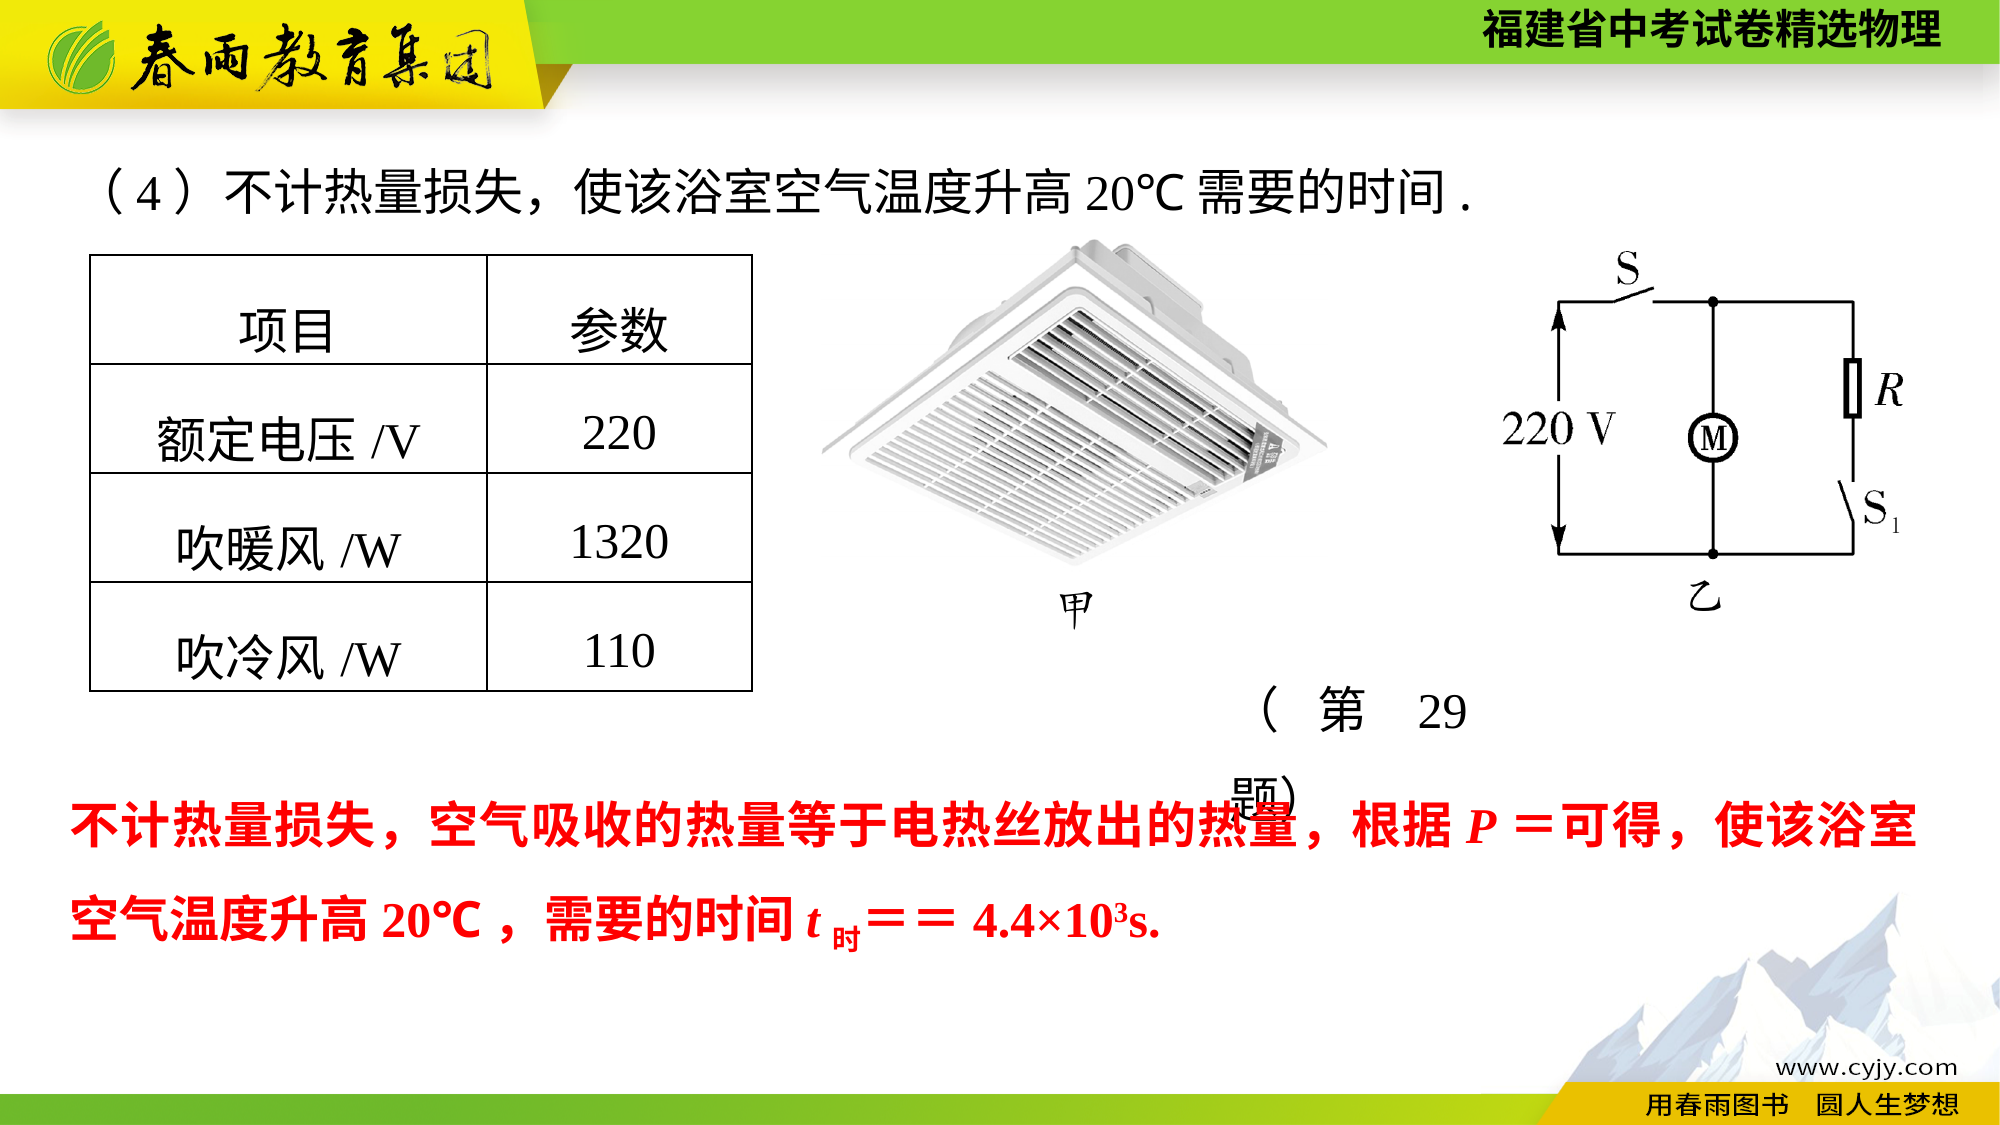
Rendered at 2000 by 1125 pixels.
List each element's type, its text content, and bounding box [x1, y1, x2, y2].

table_cell 1320 [488, 474, 751, 581]
table_cell 220 [488, 365, 751, 472]
table_cell 吹冷风/W [91, 583, 486, 690]
text_box （第29题） [1214, 649, 1495, 747]
list （4）不计热量损失，使该浴室空气温度升高20℃需要的时间. [59, 122, 1944, 217]
table_cell 110 [488, 583, 751, 690]
picture [0, 0, 2000, 1125]
table_header 项目 [91, 256, 486, 363]
table_cell 额定电压/V [91, 365, 486, 472]
table_cell 吹暖风/W [91, 474, 486, 581]
table_header 参数 [488, 256, 751, 363]
